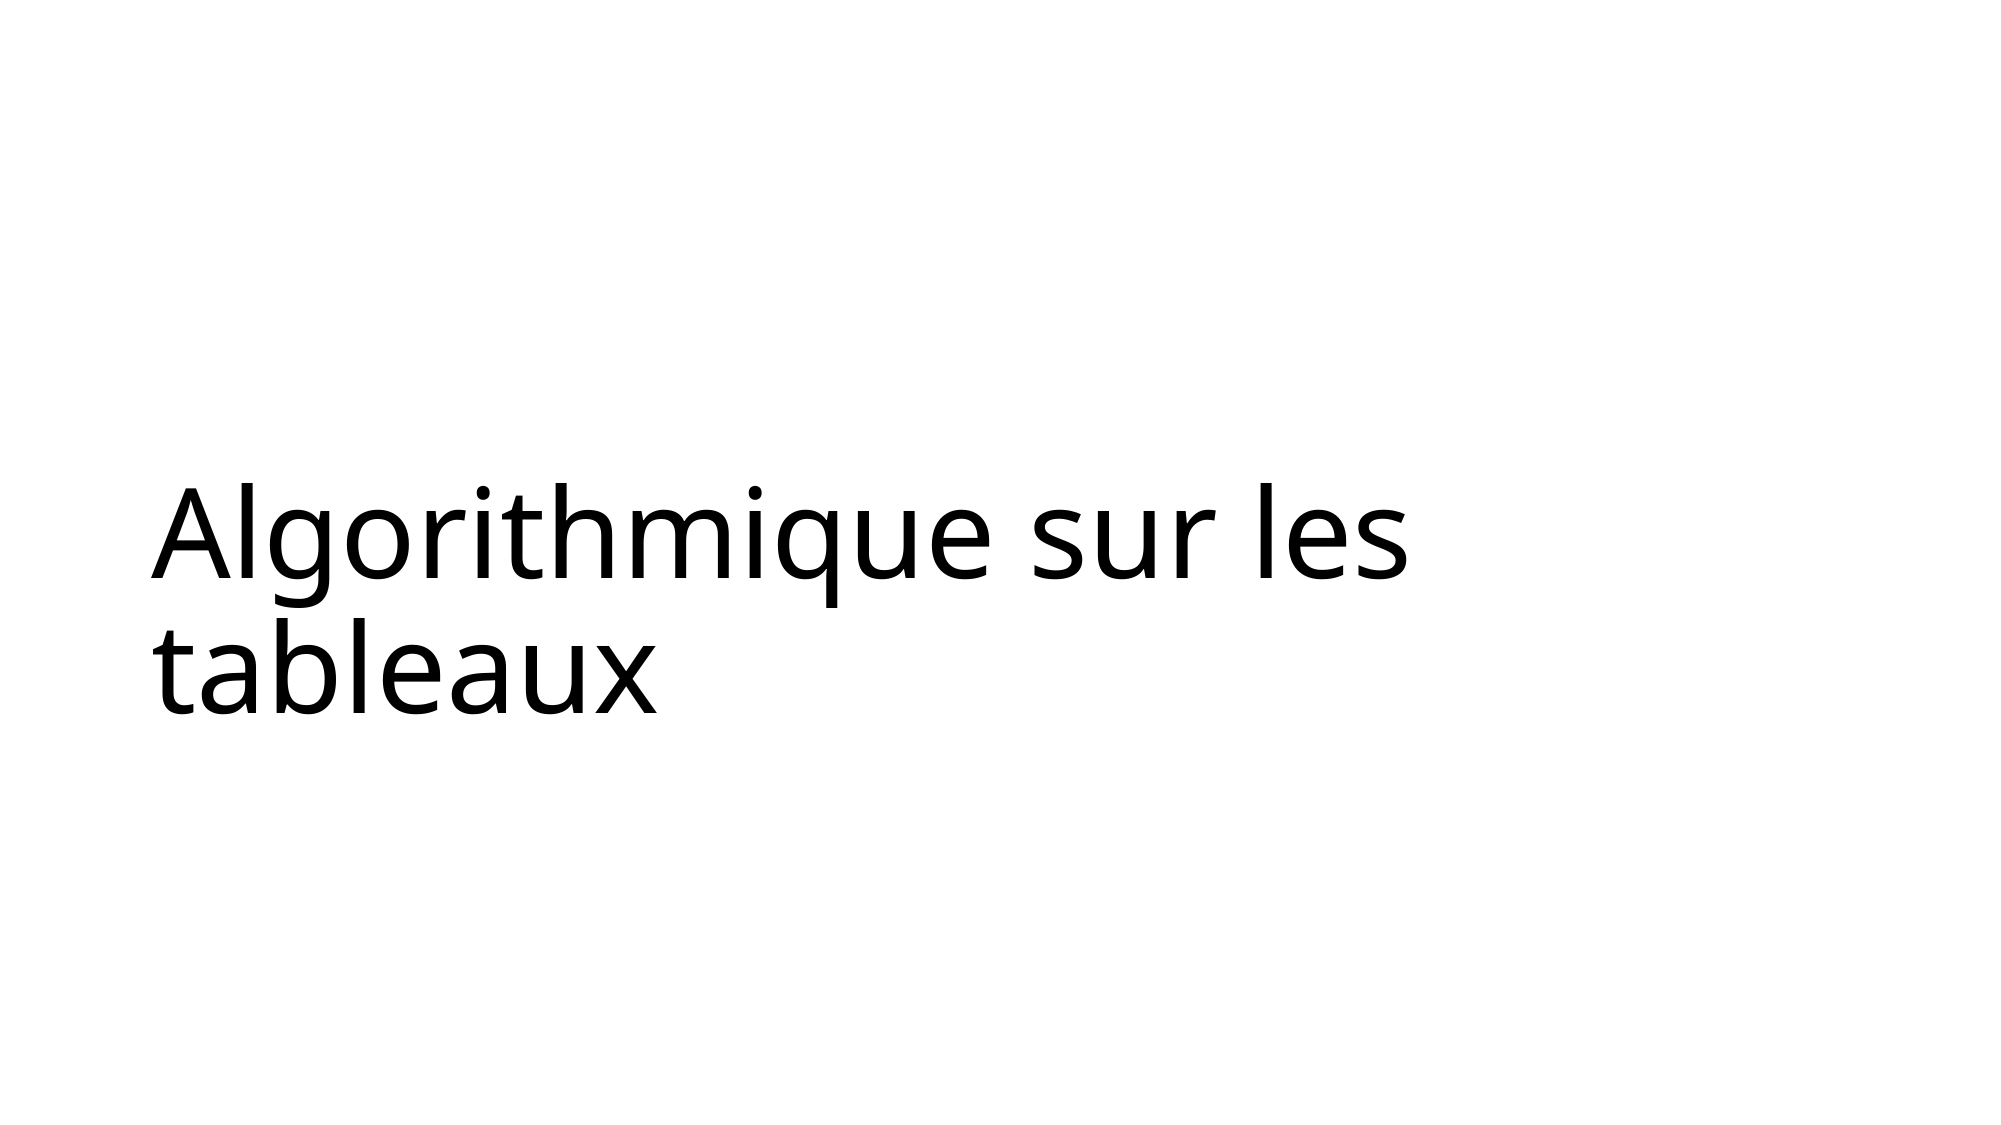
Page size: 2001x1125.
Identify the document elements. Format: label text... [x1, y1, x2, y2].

title Algorithmique sur les tableaux [136, 280, 1862, 749]
